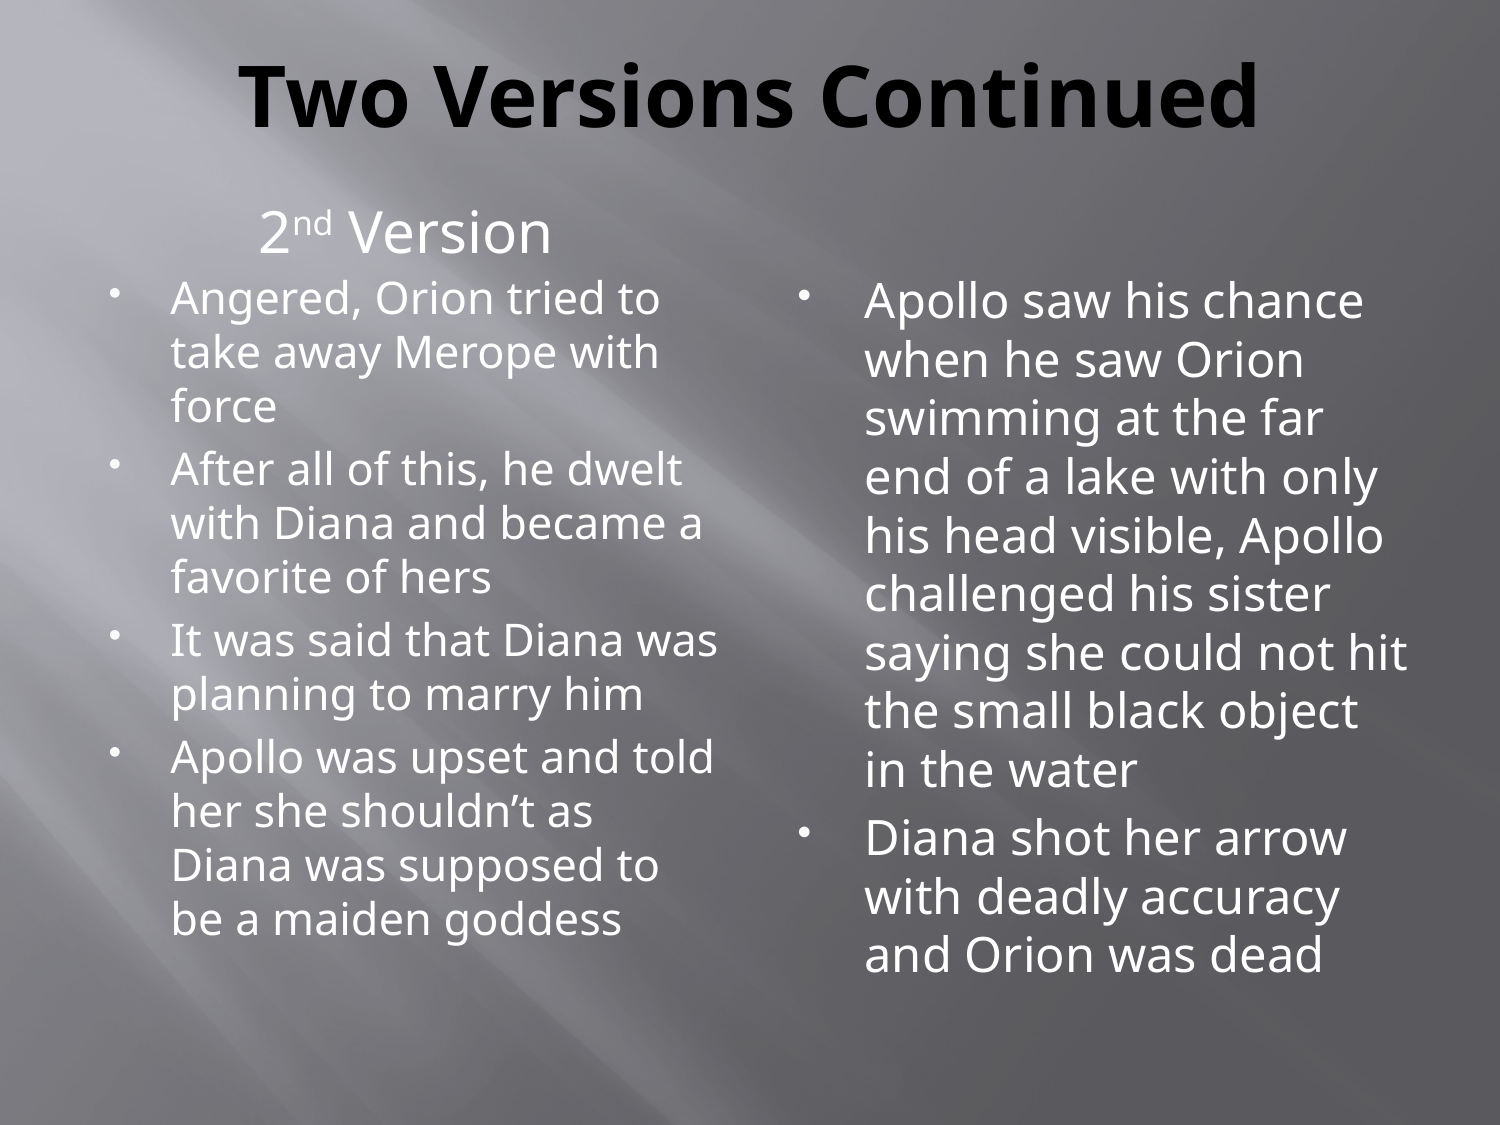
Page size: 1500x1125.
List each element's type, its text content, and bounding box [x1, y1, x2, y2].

text_box 2nd Version [74, 187, 738, 273]
list Angered, Orion tried to take away Merope with force After all of this, he dwelt with Diana and became a favorite of hers It was said that Diana was planning to marry him Apollo was upset and told her she shouldn’t as Diana was supposed to be a maiden goddess [75, 273, 738, 1005]
list Apollo saw his chance when he saw Orion swimming at the far end of a lake with only his head visible, Apollo challenged his sister saying she could not hit the small black object in the water Diana shot her arrow with deadly accuracy and Orion was dead [762, 262, 1425, 1005]
title Two Versions Continued [75, 0, 1425, 188]
